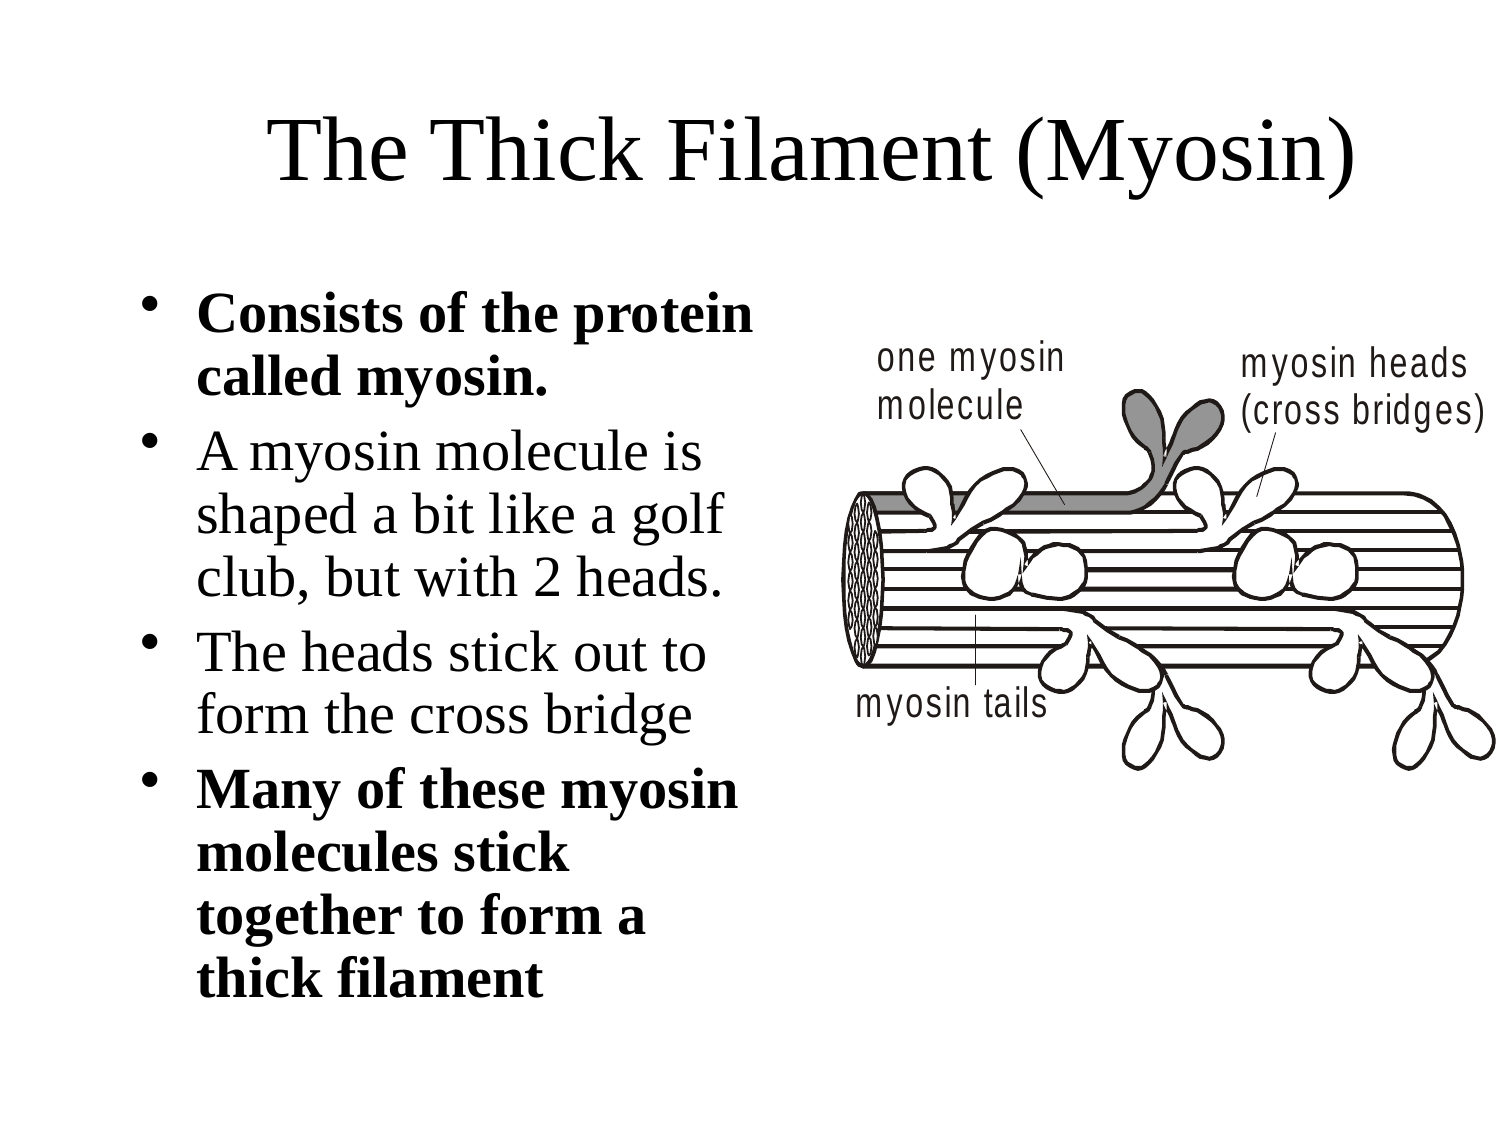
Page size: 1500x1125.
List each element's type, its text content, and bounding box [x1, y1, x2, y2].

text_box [837, 337, 1500, 776]
list Consists of the protein called myosin. A myosin molecule is shaped a bit like a golf club, but with 2 heads. The heads stick out to form the cross bridge Many of these myosin molecules stick together to form a thick filament [124, 274, 801, 1076]
title The Thick Filament (Myosin) [174, 49, 1451, 238]
